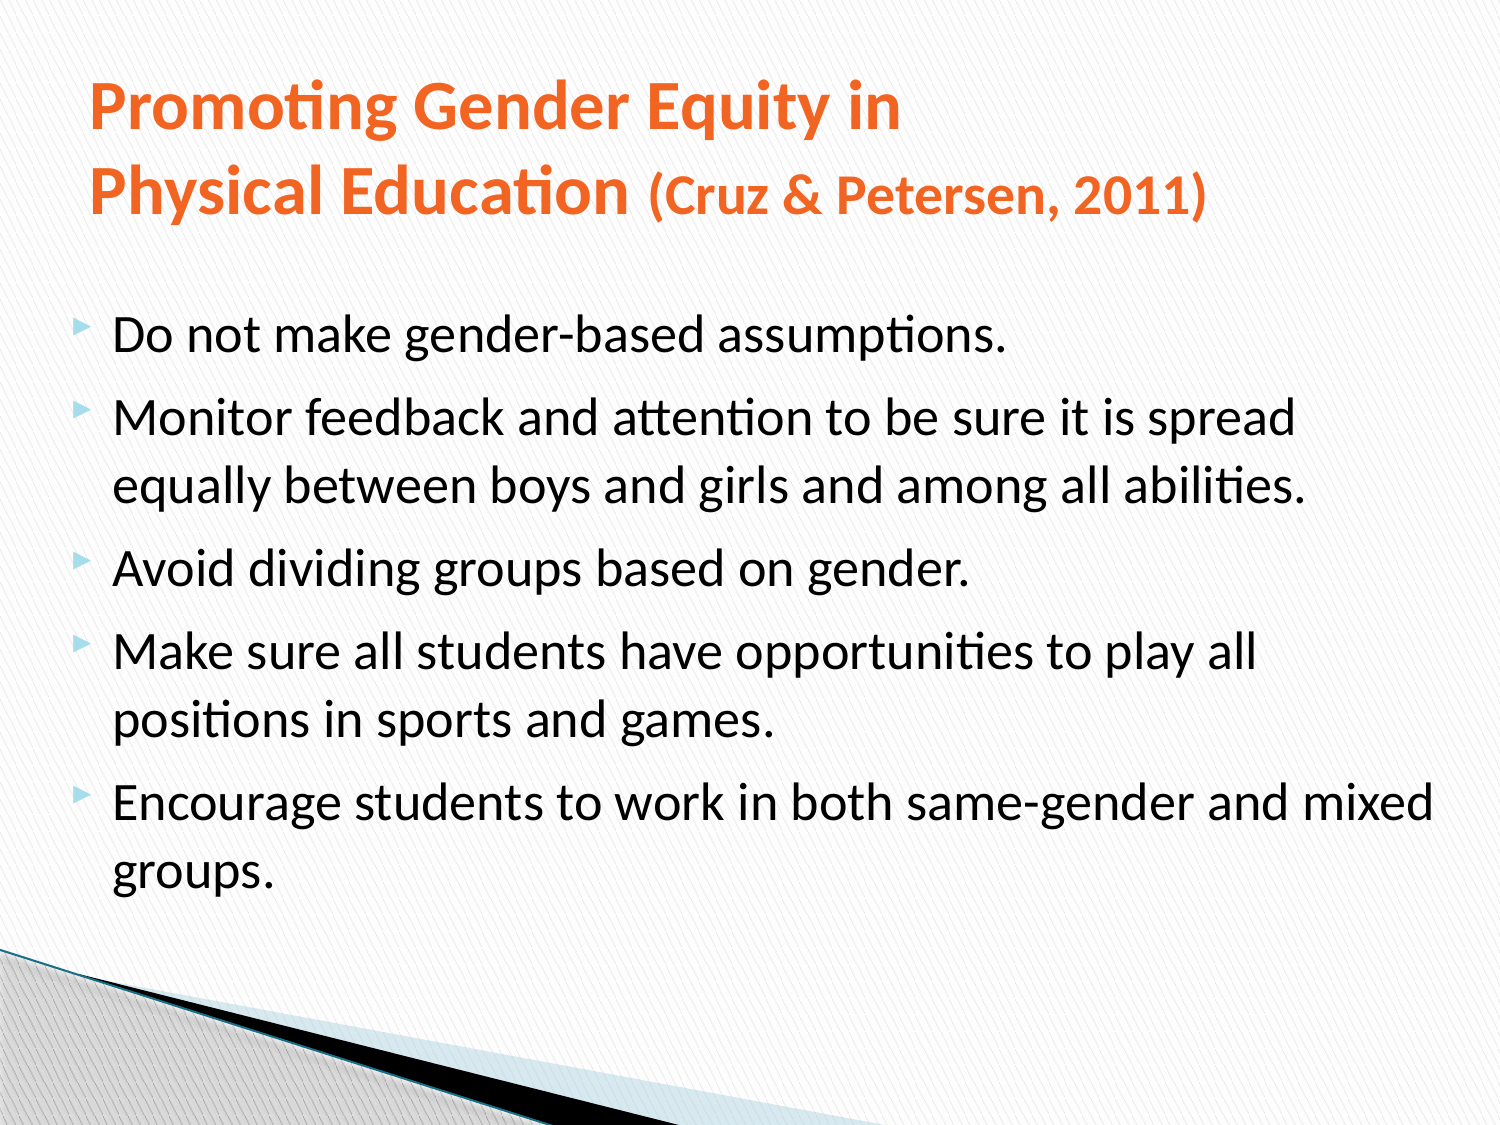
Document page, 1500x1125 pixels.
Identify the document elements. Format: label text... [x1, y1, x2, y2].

title Promoting Gender Equity in Physical Education (Cruz & Petersen, 2011) [75, 50, 1425, 238]
list Do not make gender-based assumptions. Monitor feedback and attention to be sure it is spread equally between boys and girls and among all abilities. Avoid dividing groups based on gender. Make sure all students have opportunities to play all positions in sports and games. Encourage students to work in both same-gender and mixed groups. [37, 287, 1475, 1088]
